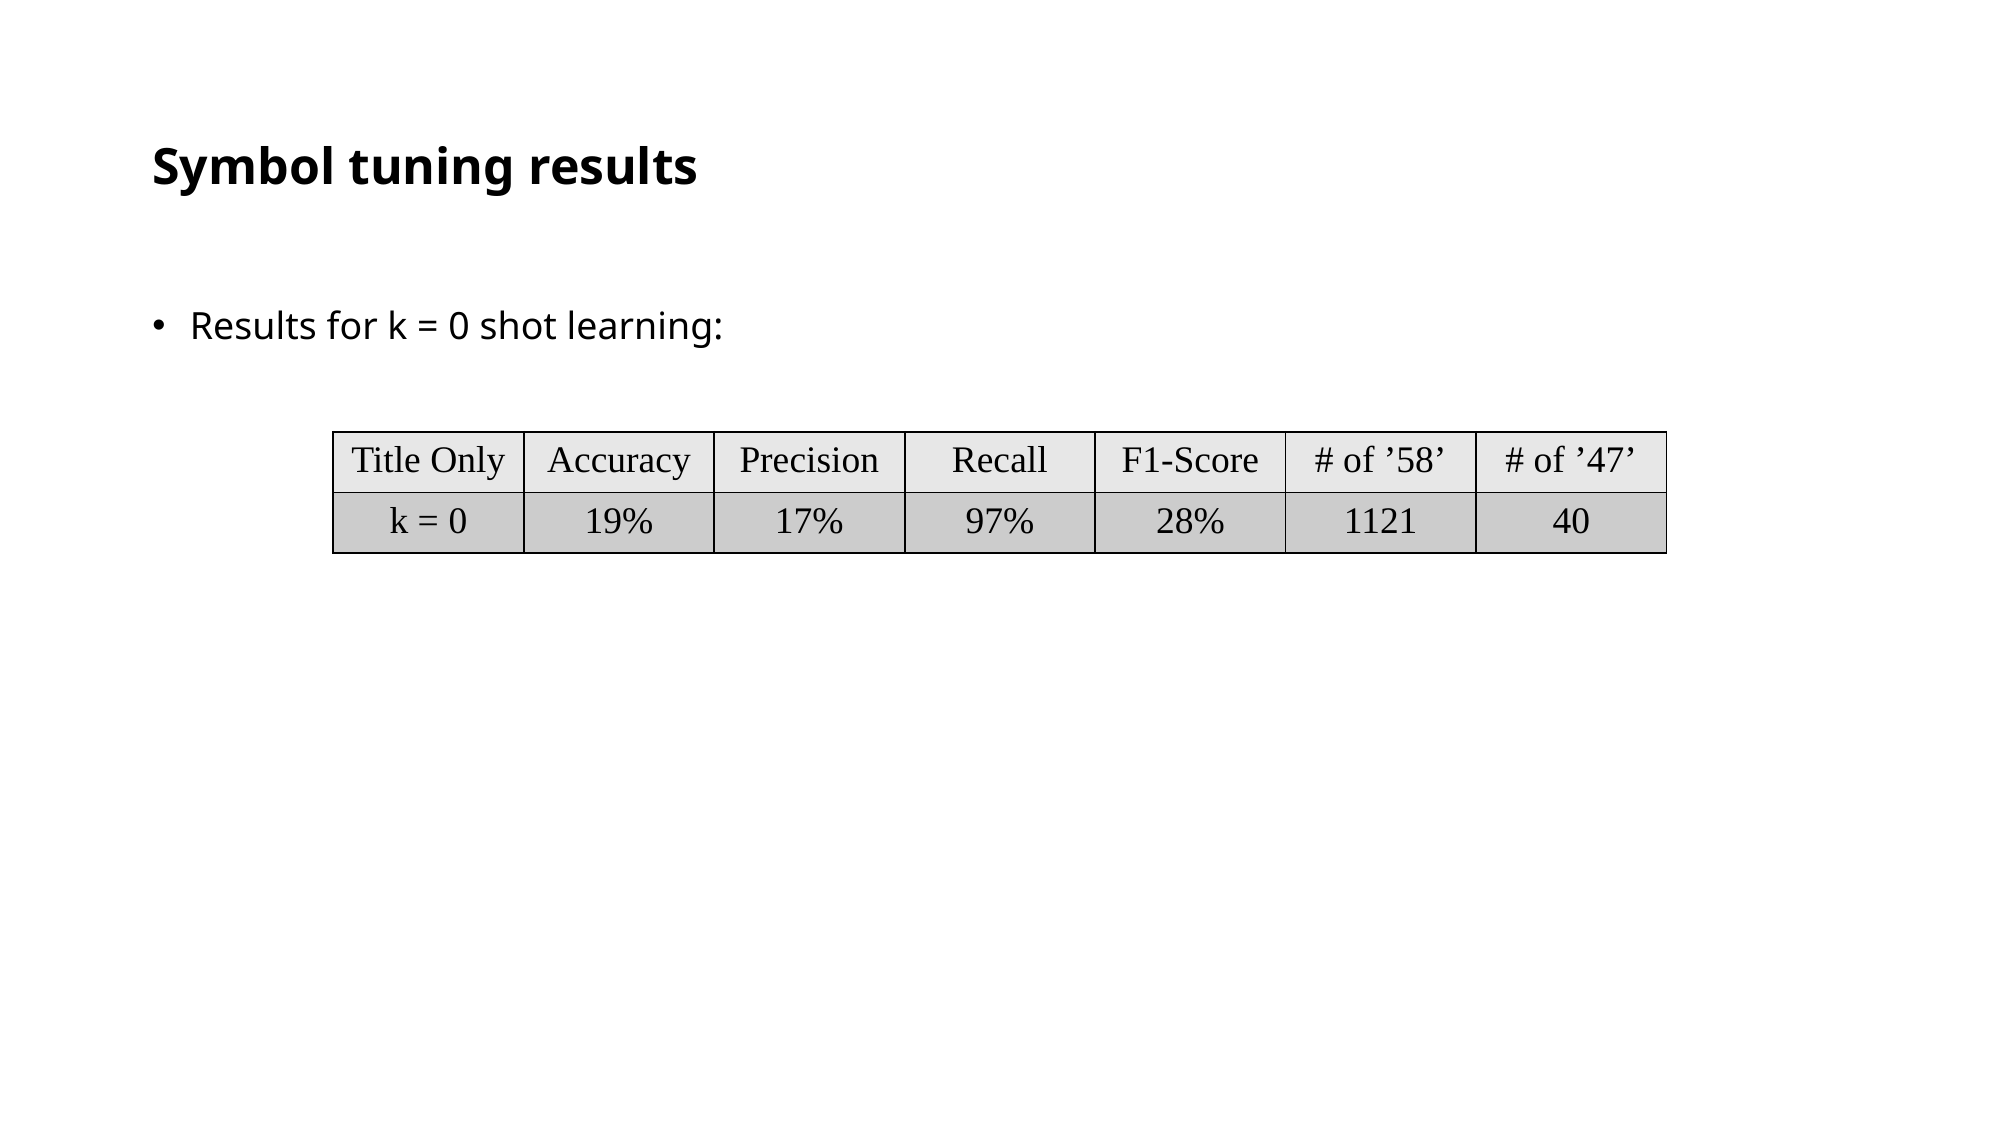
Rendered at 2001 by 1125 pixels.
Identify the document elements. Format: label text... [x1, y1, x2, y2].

table_header F1-Score [1096, 433, 1285, 492]
table_cell 97% [906, 493, 1094, 552]
table_header Title Only [334, 433, 523, 492]
table_header Precision [715, 433, 904, 492]
title Symbol tuning results [137, 59, 1863, 278]
table_cell 40 [1477, 493, 1666, 552]
table_header Accuracy [525, 433, 713, 492]
table_header # of ’47’ [1477, 433, 1666, 492]
table_cell k = 0 [334, 493, 523, 552]
table_cell 19% [525, 493, 713, 552]
table_header Recall [906, 433, 1094, 492]
list Results for k = 0 shot learning: [137, 299, 1863, 1014]
table_header # of ’58’ [1286, 433, 1475, 492]
table_cell 1121 [1286, 493, 1475, 552]
table_cell 17% [715, 493, 904, 552]
table_cell 28% [1096, 493, 1285, 552]
